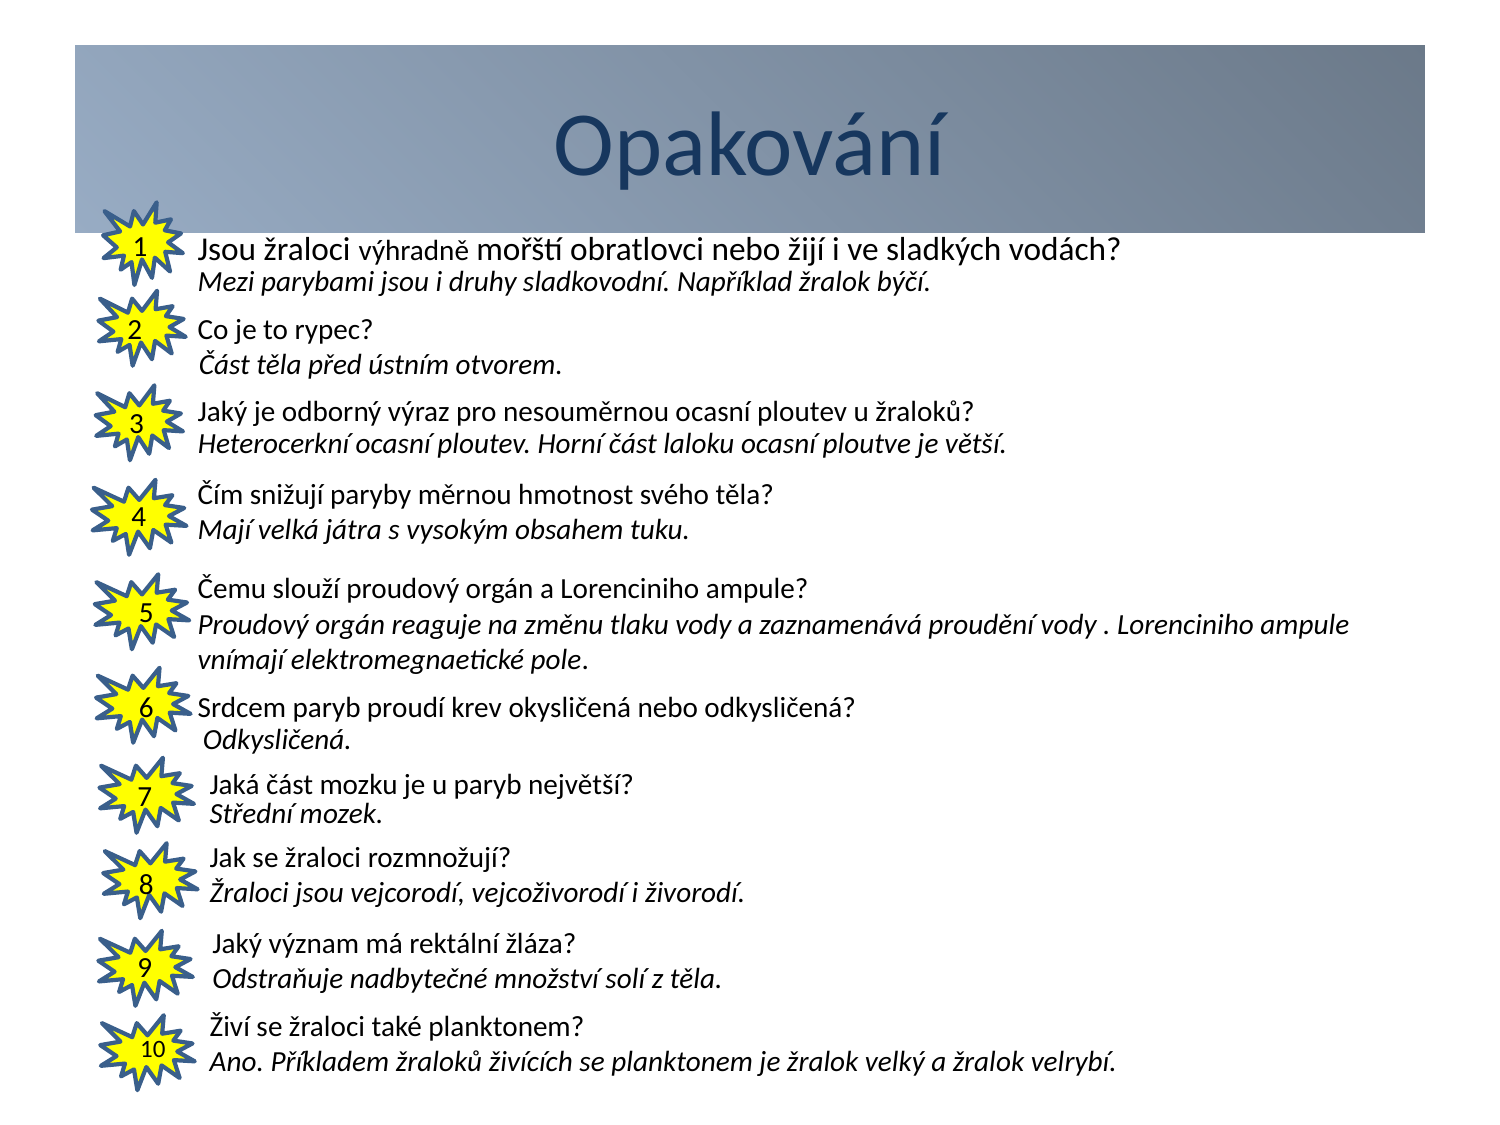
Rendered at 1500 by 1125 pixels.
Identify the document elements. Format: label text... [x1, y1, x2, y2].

text_box 4 [89, 477, 183, 557]
text_box Jaká část mozku je u paryb největší? [194, 757, 857, 808]
text_box [135, 849, 148, 857]
text_box 10 [112, 1025, 194, 1070]
text_box [97, 763, 123, 821]
text_box [173, 598, 182, 623]
text_box [146, 288, 182, 356]
text_box [127, 636, 140, 652]
text_box 6 [123, 680, 173, 731]
text_box Živí se žraloci také planktonem? [194, 999, 987, 1034]
text_box [145, 353, 156, 362]
text_box Část těla před ústním otvorem. [171, 338, 895, 388]
text_box [98, 1040, 112, 1068]
text_box [132, 763, 142, 769]
text_box [101, 849, 123, 896]
text_box [152, 841, 194, 908]
text_box [94, 673, 123, 731]
text_box Heterocerkní ocasní ploutev. Horní část laloku ocasní ploutve je větší. [183, 417, 1093, 468]
text_box Mají velká játra s vysokým obsahem tuku. [183, 503, 1031, 554]
text_box Jak se žraloci rozmnožují? [194, 830, 1164, 881]
text_box 8 [123, 857, 166, 908]
text_box [96, 296, 112, 344]
text_box 9 [96, 928, 195, 1008]
text_box [171, 771, 194, 823]
text_box [93, 391, 114, 438]
text_box [100, 1021, 112, 1037]
title Opakování [75, 45, 1425, 233]
text_box [142, 383, 157, 397]
text_box Proudový orgán reaguje na změnu tlaku vody a zaznamenává proudění vody . Lorenciniho ampule vnímají elektromegnaetické pole. [182, 597, 1400, 683]
text_box Odkysličená. [188, 712, 564, 763]
text_box [128, 673, 140, 680]
text_box [125, 447, 137, 463]
text_box [143, 200, 159, 219]
text_box [129, 208, 142, 219]
text_box [172, 681, 182, 733]
text_box [155, 908, 164, 914]
text_box Jsou žraloci výhradně mořští obratlovci nebo žijí i ve sladkých vodách? [183, 219, 1317, 275]
text_box Čím snižují paryby měrnou hmotnost svého těla? [182, 467, 1211, 518]
text_box [151, 755, 166, 769]
text_box Jaký je odborný výraz pro nesouměrnou ocasní ploutev u žraloků? [182, 385, 1341, 480]
text_box Odstraňuje nadbytečné množství solí z těla. [197, 952, 798, 999]
text_box [101, 209, 122, 261]
text_box [146, 665, 162, 680]
text_box 1 [117, 219, 183, 270]
text_box [164, 1070, 182, 1080]
text_box [142, 447, 153, 456]
text_box [119, 1070, 163, 1093]
text_box [130, 270, 142, 288]
text_box Srdcem paryb proudí krev okysličená nebo odkysličená? [182, 680, 1128, 731]
text_box [128, 353, 140, 368]
text_box Jaký význam má rektální žláza? [197, 916, 951, 967]
text_box Žraloci jsou vejcorodí, vejcoživorodí i živorodí. [194, 866, 833, 917]
text_box [136, 908, 147, 921]
text_box Střední mozek. [194, 786, 674, 837]
text_box Čemu slouží proudový orgán a Lorenciniho ampule? [182, 562, 1187, 597]
text_box 3 [114, 397, 159, 447]
text_box Co je to rypec? [182, 305, 1069, 353]
text_box [169, 626, 177, 639]
text_box [127, 580, 138, 586]
text_box [150, 820, 161, 829]
text_box [147, 731, 158, 739]
text_box [128, 296, 138, 302]
text_box [132, 820, 144, 835]
text_box [159, 398, 184, 450]
text_box [145, 270, 156, 280]
text_box [146, 572, 161, 586]
text_box [92, 580, 123, 638]
text_box Ano. Příkladem žraloků živících se planktonem je žralok velký a žralok velrybí. [194, 1034, 1435, 1085]
text_box [173, 587, 177, 597]
text_box [129, 731, 140, 745]
text_box [126, 391, 136, 397]
text_box 2 [112, 302, 157, 353]
text_box [145, 636, 157, 645]
text_box 7 [122, 769, 171, 820]
text_box Mezi parybami jsou i druhy sladkovodní. Například žralok býčí. [182, 255, 1107, 305]
text_box [153, 1013, 166, 1025]
text_box 5 [123, 586, 173, 636]
